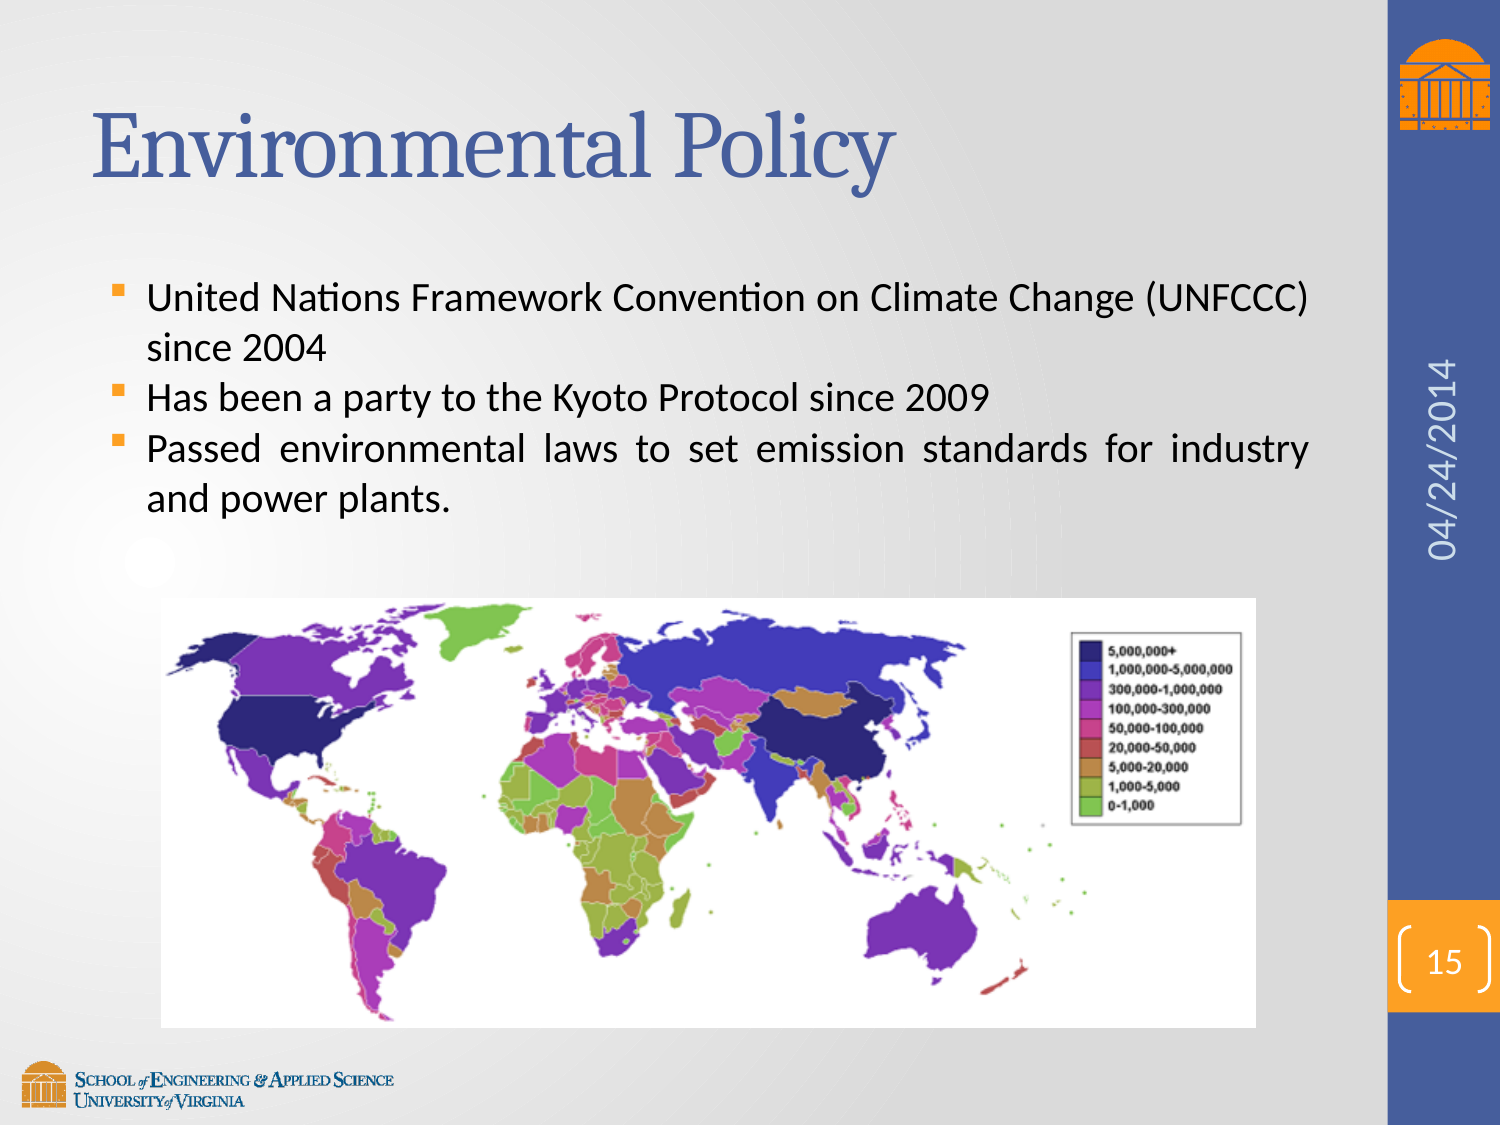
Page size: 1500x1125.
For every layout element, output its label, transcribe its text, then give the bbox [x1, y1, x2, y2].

list United Nations Framework Convention on Climate Change (UNFCCC) since 2004 Has been a party to the Kyoto Protocol since 2009 Passed environmental laws to set emission standards for industry and power plants. [75, 262, 1325, 1050]
picture [21, 1061, 394, 1110]
title Environmental Policy [75, 45, 1325, 233]
picture [160, 597, 1256, 1029]
picture [1400, 39, 1490, 130]
slide_number 15 [1397, 925, 1492, 994]
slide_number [1408, 317, 1469, 577]
